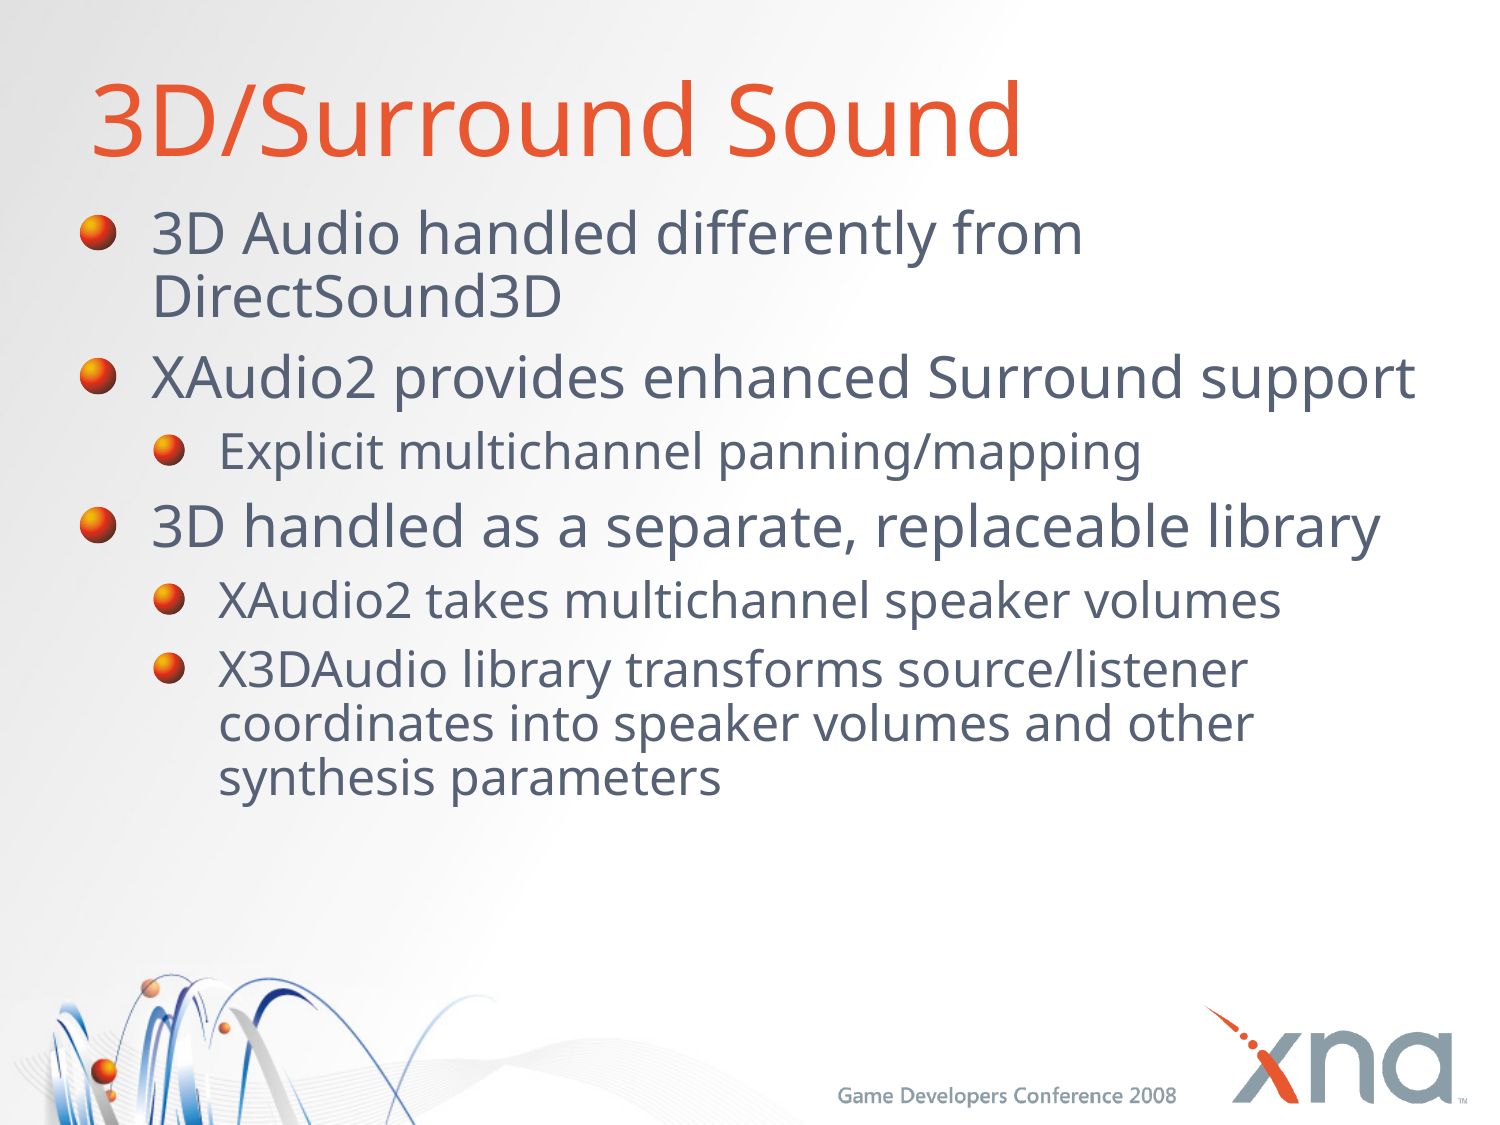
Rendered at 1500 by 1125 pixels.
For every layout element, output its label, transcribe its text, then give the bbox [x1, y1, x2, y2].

picture [0, 0, 1500, 1125]
title 3D/Surround Sound [74, 62, 1426, 196]
list 3D Audio handled differently from DirectSound3D XAudio2 provides enhanced Surround support Explicit multichannel panning/mapping 3D handled as a separate, replaceable library XAudio2 takes multichannel speaker volumes X3DAudio library transforms source/listener coordinates into speaker volumes and other synthesis parameters [62, 196, 1448, 831]
